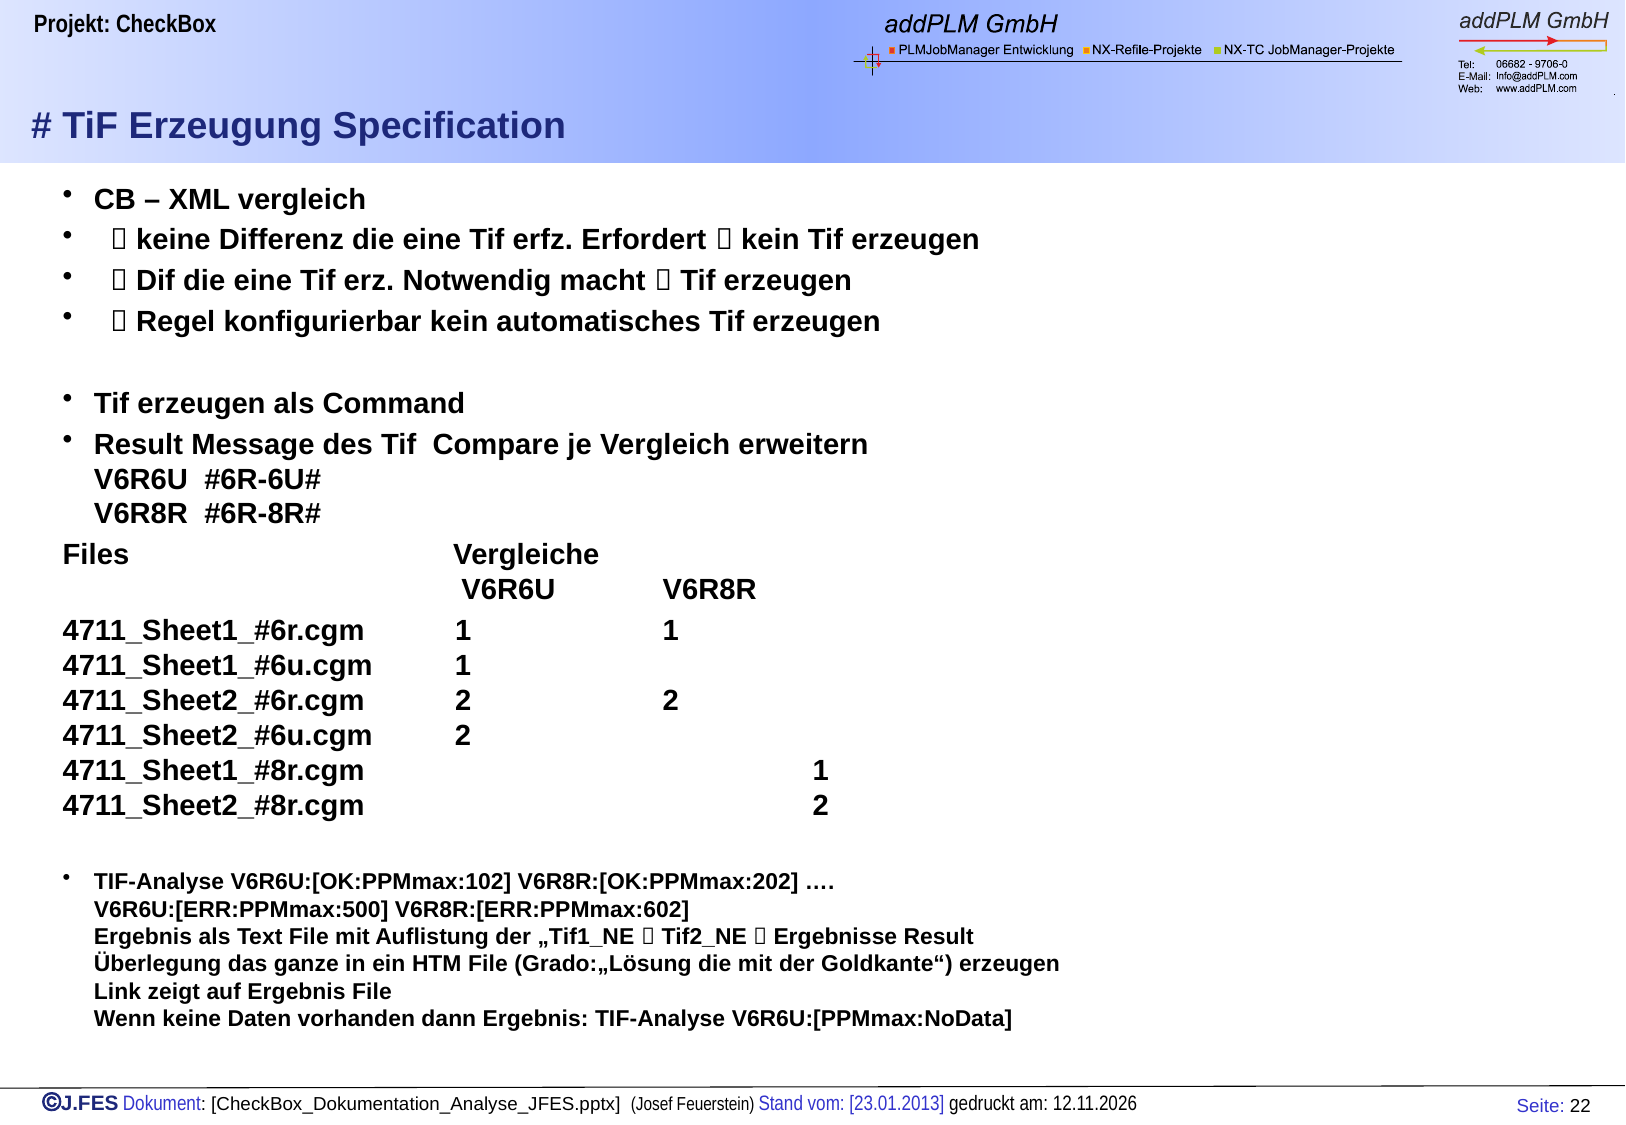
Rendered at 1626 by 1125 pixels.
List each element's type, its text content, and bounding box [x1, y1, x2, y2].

list CB – XML vergleich  keine Differenz die eine Tif erfz. Erfordert  kein Tif erzeugen  Dif die eine Tif erz. Notwendig macht  Tif erzeugen  Regel konfigurierbar kein automatisches Tif erzeugen Tif erzeugen als Command Result Message des Tif Compare je Vergleich erweitern V6R6U #6R-6U# V6R8R #6R-8R# Files Vergleiche V6R6U V6R8R 4711_Sheet1_#6r.cgm 1 1 4711_Sheet1_#6u.cgm 1 4711_Sheet2_#6r.cgm 2 2 4711_Sheet2_#6u.cgm 2 4711_Sheet1_#8r.cgm 1 4711_Sheet2_#8r.cgm 2 TIF-Analyse V6R6U:[OK:PPMmax:102] V6R8R:[OK:PPMmax:202] …. V6R6U:[ERR:PPMmax:500] V6R8R:[ERR:PPMmax:602] Ergebnis als Text File mit Auflistung der „Tif1_NE  Tif2_NE  Ergebnisse Result Überlegung das ganze in ein HTM File (Grado:„Lösung die mit der Goldkante“) erzeugen Link zeigt auf Ergebnis File Wenn keine Daten vorhanden dann Ergebnis: TIF-Analyse V6R6U:[PPMmax:NoData] [47, 172, 1511, 1075]
title # TiF Erzeugung Specification [30, 73, 1600, 148]
